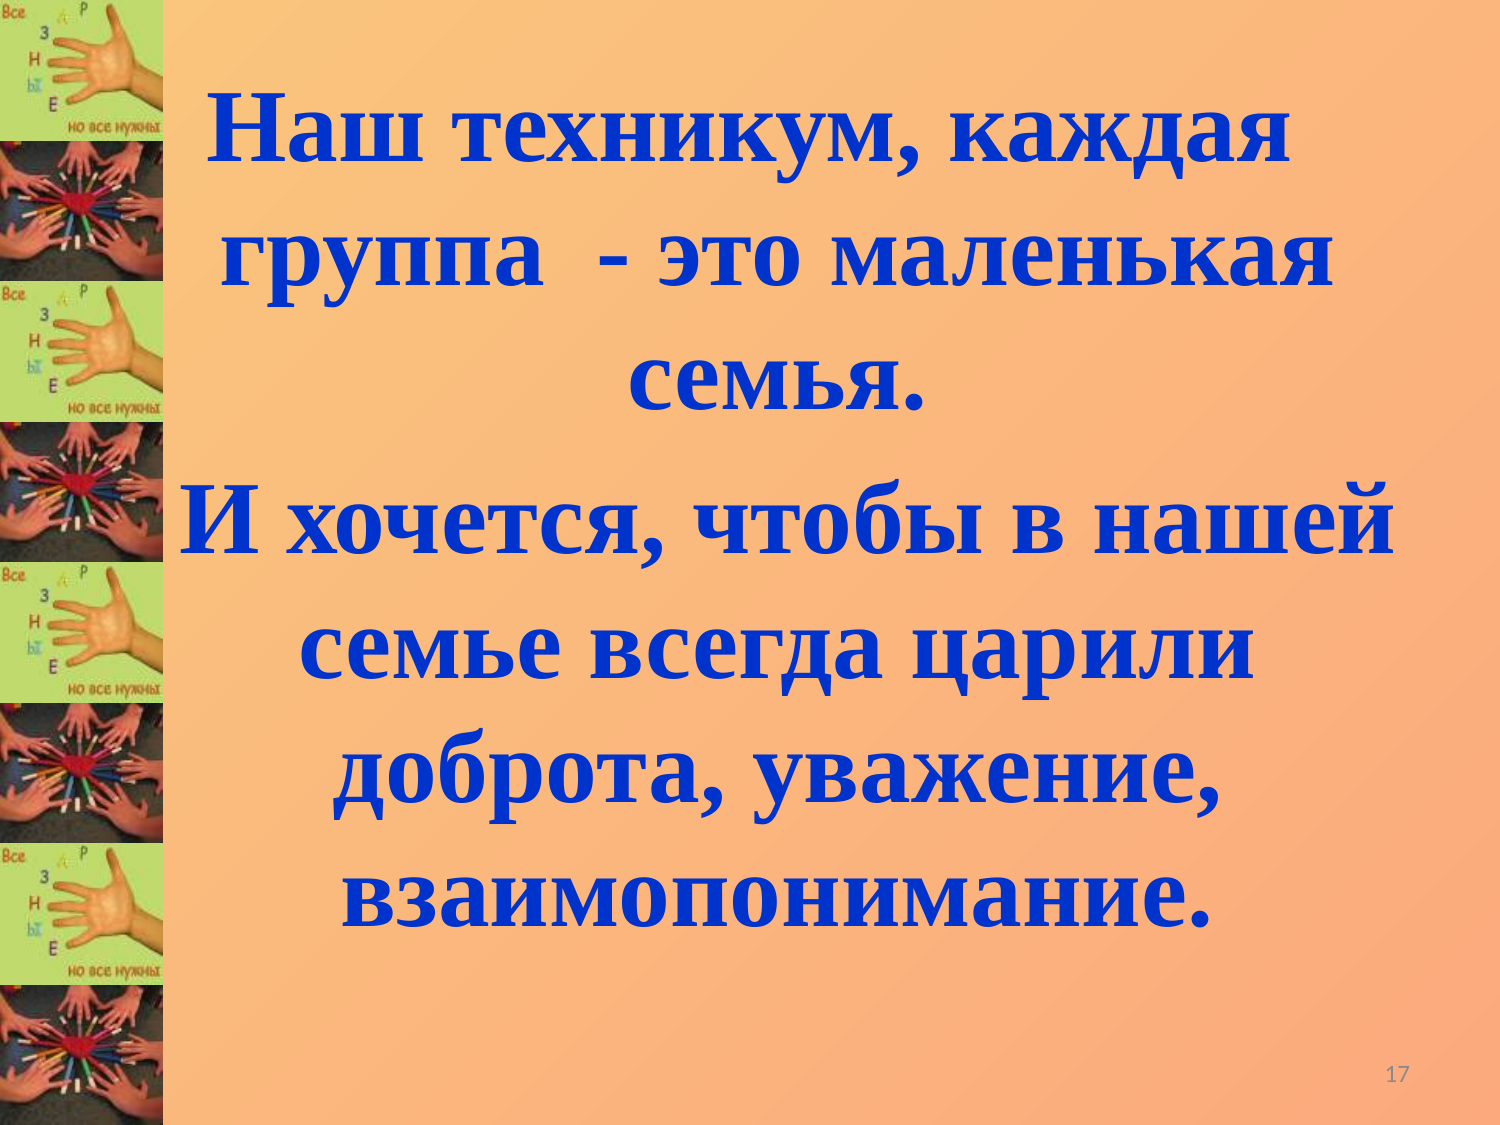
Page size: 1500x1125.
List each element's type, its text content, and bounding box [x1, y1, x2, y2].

list Наш техникум, каждая группа - это маленькая семья. И хочется, чтобы в нашей семье всегда царили доброта, уважение, взаимопонимание. [166, 50, 1425, 1000]
slide_number 17 [1074, 1042, 1425, 1103]
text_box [0, 0, 163, 1125]
